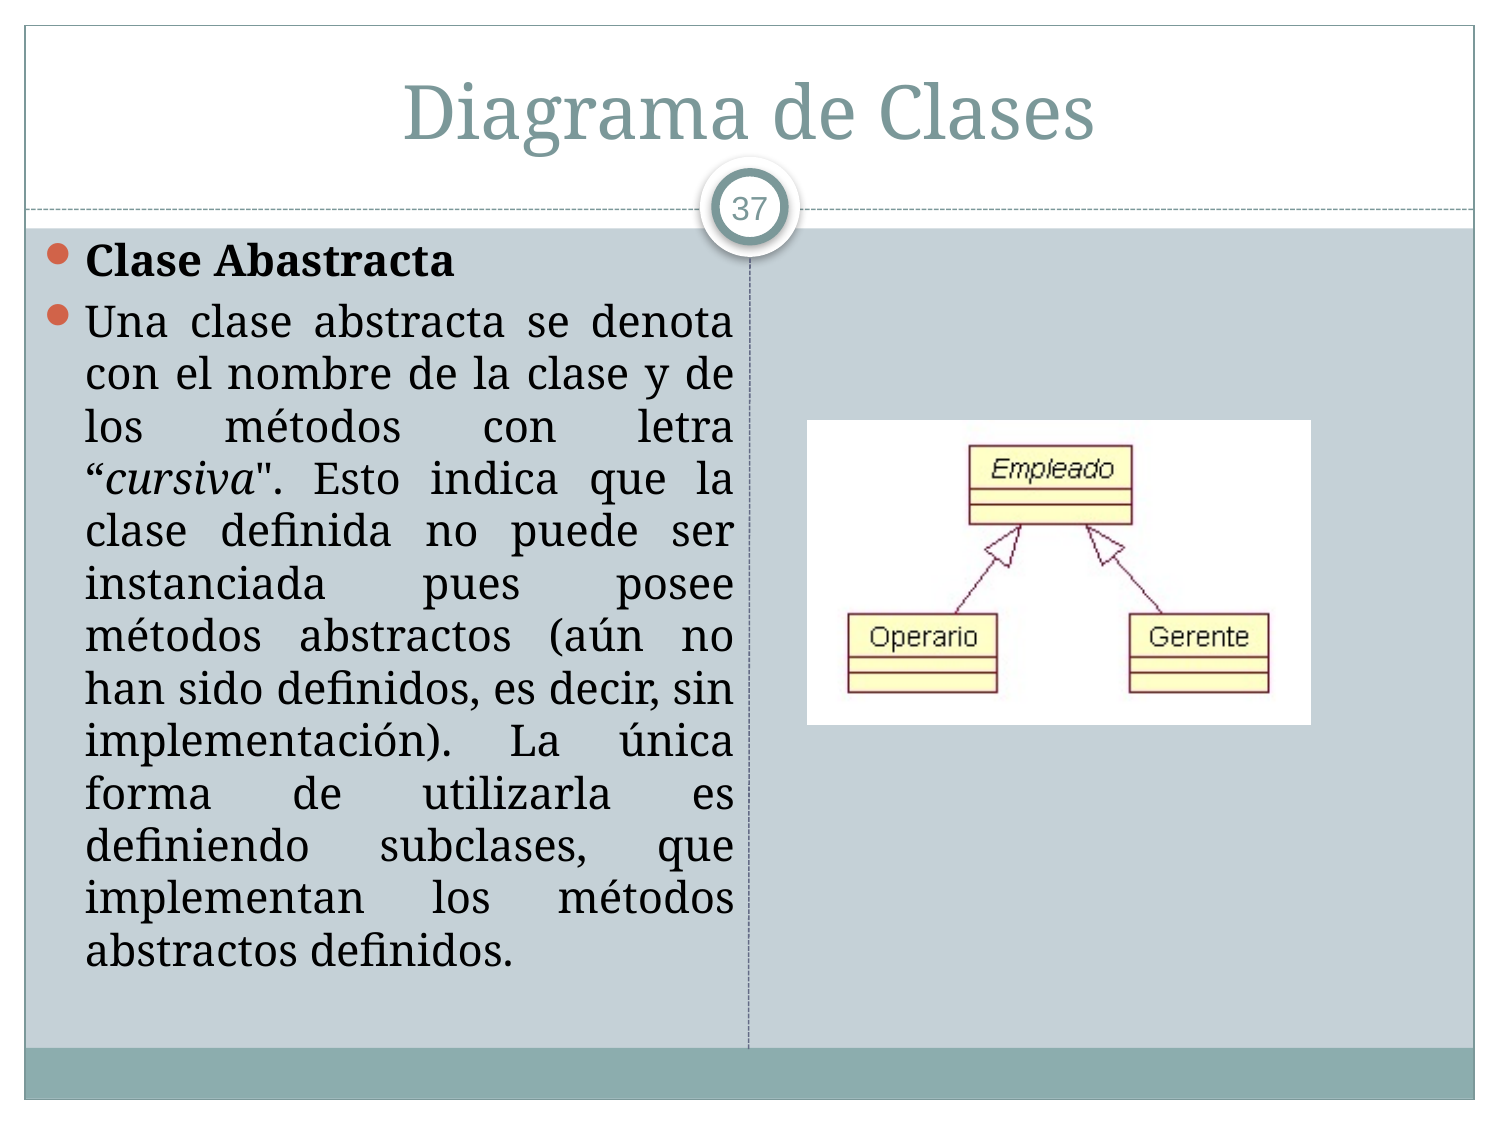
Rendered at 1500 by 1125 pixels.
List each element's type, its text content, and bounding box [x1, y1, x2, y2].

title Diagrama de Clases [49, 37, 1450, 162]
slide_number 37 [712, 170, 788, 243]
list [807, 420, 1311, 726]
list Clase Abastracta Una clase abstracta se denota con el nombre de la clase y de los métodos con letra “cursiva". Esto indica que la clase definida no puede ser instanciada pues posee métodos abstractos (aún no han sido definidos, es decir, sin implementación). La única forma de utilizarla es definiendo subclases, que implementan los métodos abstractos definidos. [29, 224, 750, 1000]
